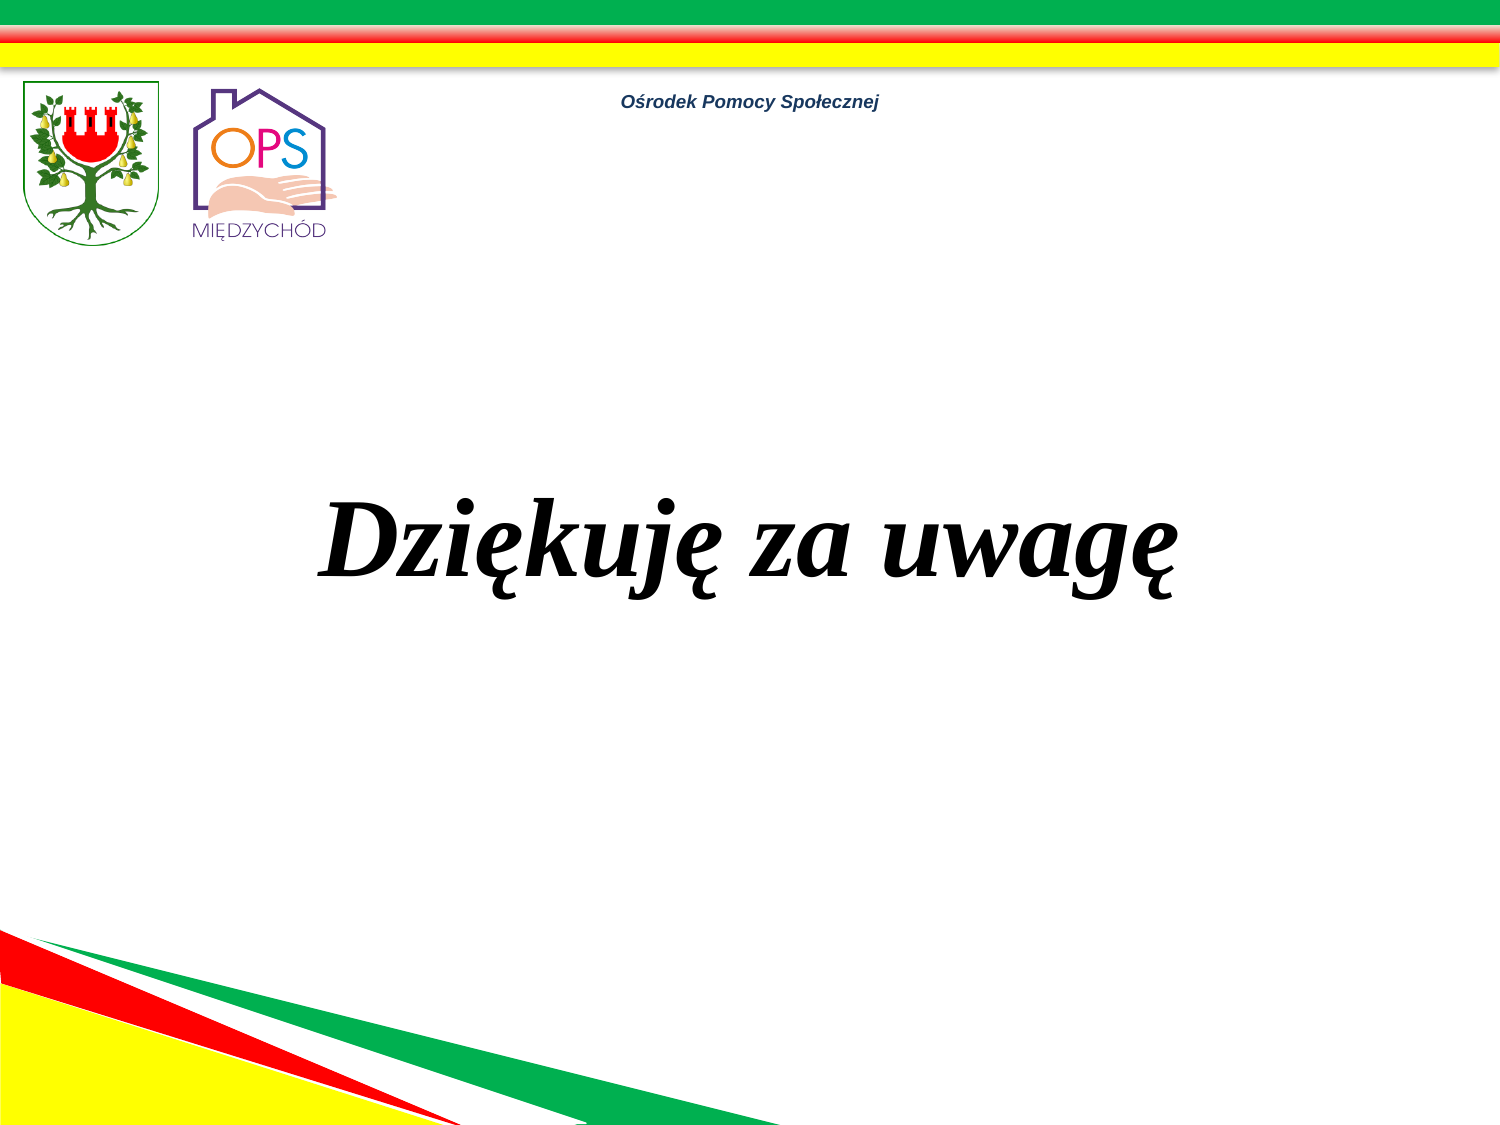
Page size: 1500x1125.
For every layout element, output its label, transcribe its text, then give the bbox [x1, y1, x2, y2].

text_box Dziękuję za uwagę [224, 456, 1276, 606]
picture [23, 66, 372, 263]
